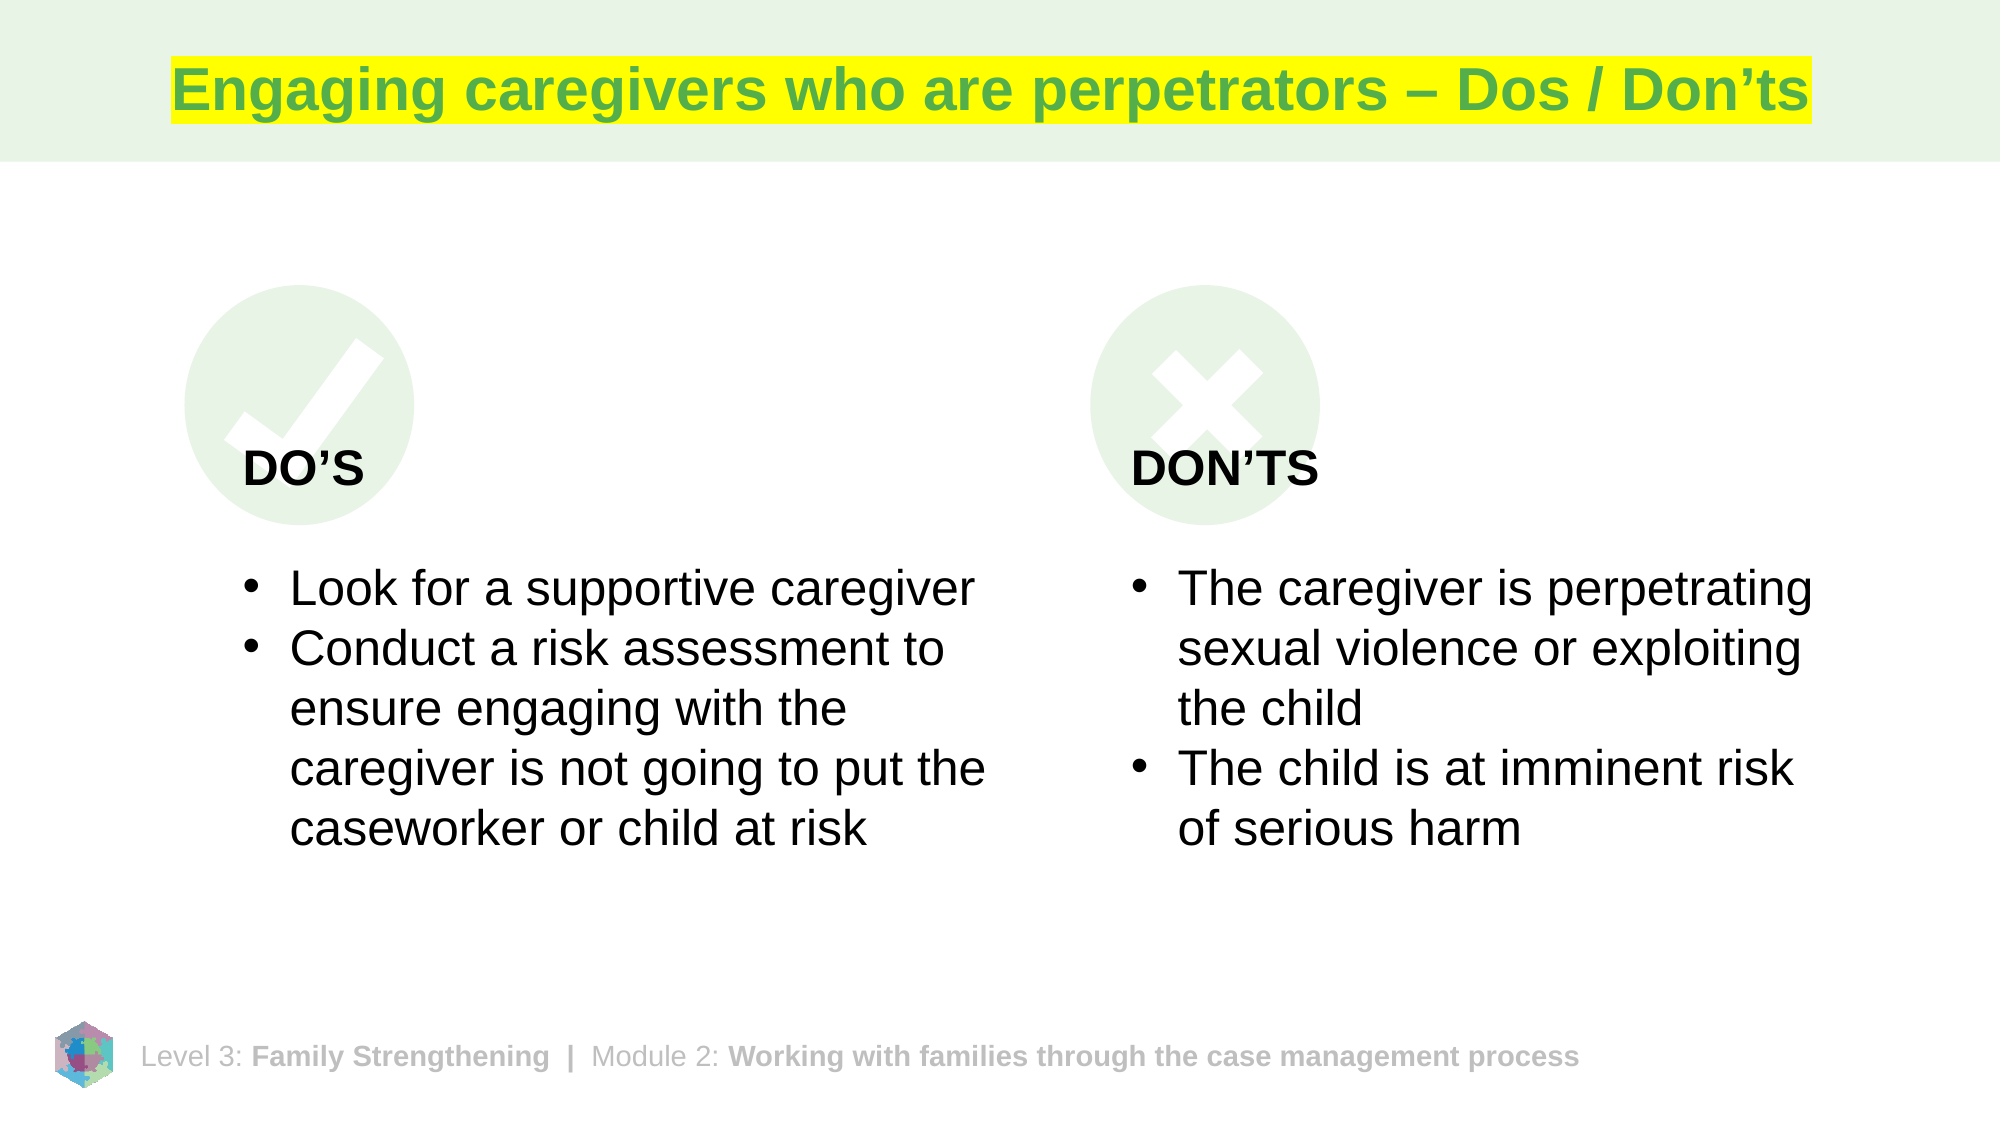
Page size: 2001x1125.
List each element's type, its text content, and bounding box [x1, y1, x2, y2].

text_box DO’S Look for a supportive caregiver Conduct a risk assessment to ensure engaging with the caregiver is not going to put the caseworker or child at risk [227, 427, 1010, 863]
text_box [184, 285, 415, 526]
picture [55, 1021, 113, 1088]
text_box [1090, 285, 1320, 526]
title Engaging caregivers who are perpetrators – Dos / Don’ts [137, 19, 1846, 163]
text_box DON’TS The caregiver is perpetrating sexual violence or exploiting the child The child is at imminent risk of serious harm [1116, 427, 1846, 863]
